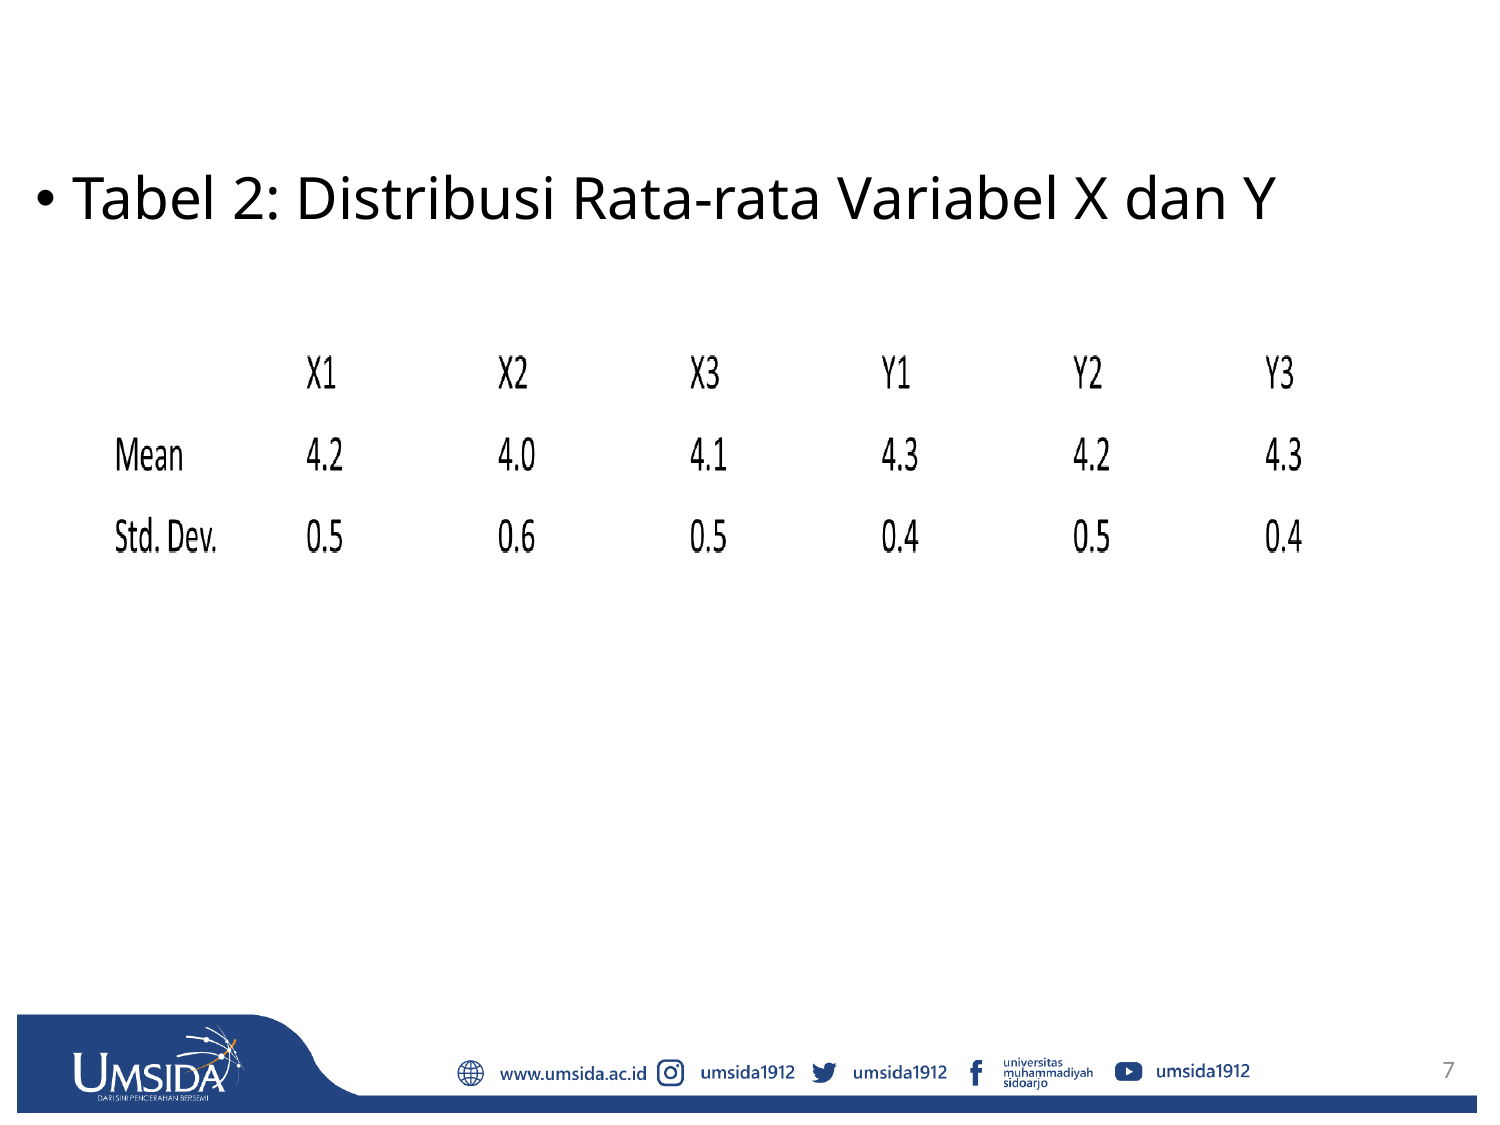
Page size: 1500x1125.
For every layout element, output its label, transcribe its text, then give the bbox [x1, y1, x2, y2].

list Tabel 2: Distribusi Rata-rata Variabel X dan Y [20, 162, 1477, 910]
picture [17, 18, 1477, 1113]
picture [102, 322, 1445, 598]
